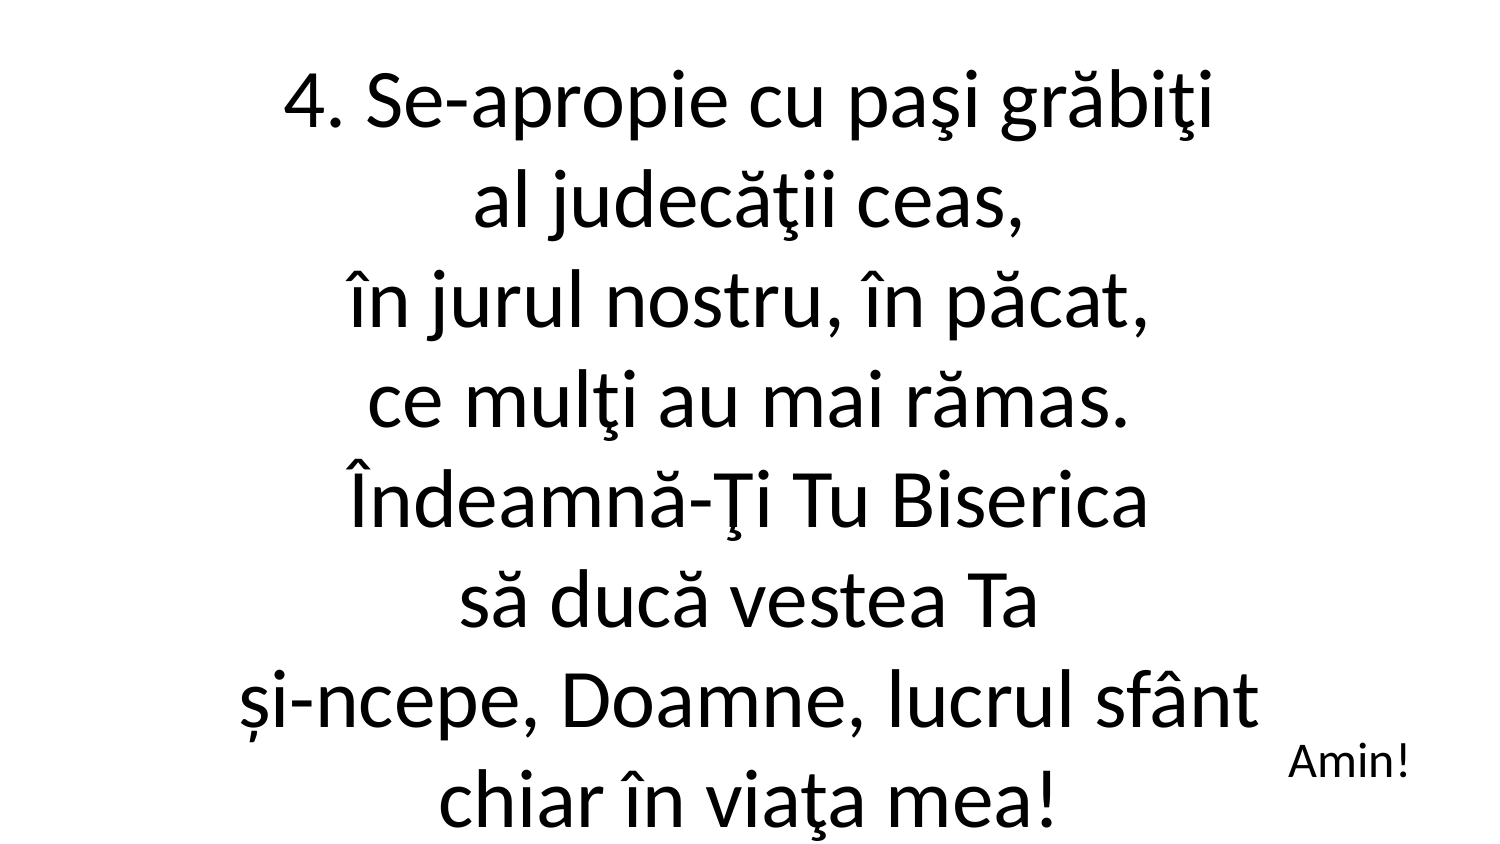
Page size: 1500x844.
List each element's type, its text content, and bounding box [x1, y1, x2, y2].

text_box 4. Se-apropie cu paşi grăbiţi al judecăţii ceas, în jurul nostru, în păcat, ce mulţi au mai rămas. Îndeamnă-Ţi Tu Biserica să ducă vestea Ta și-ncepe, Doamne, lucrul sfânt chiar în viaţa mea! [223, 0, 1277, 844]
text_box Amin! [1273, 674, 1427, 795]
